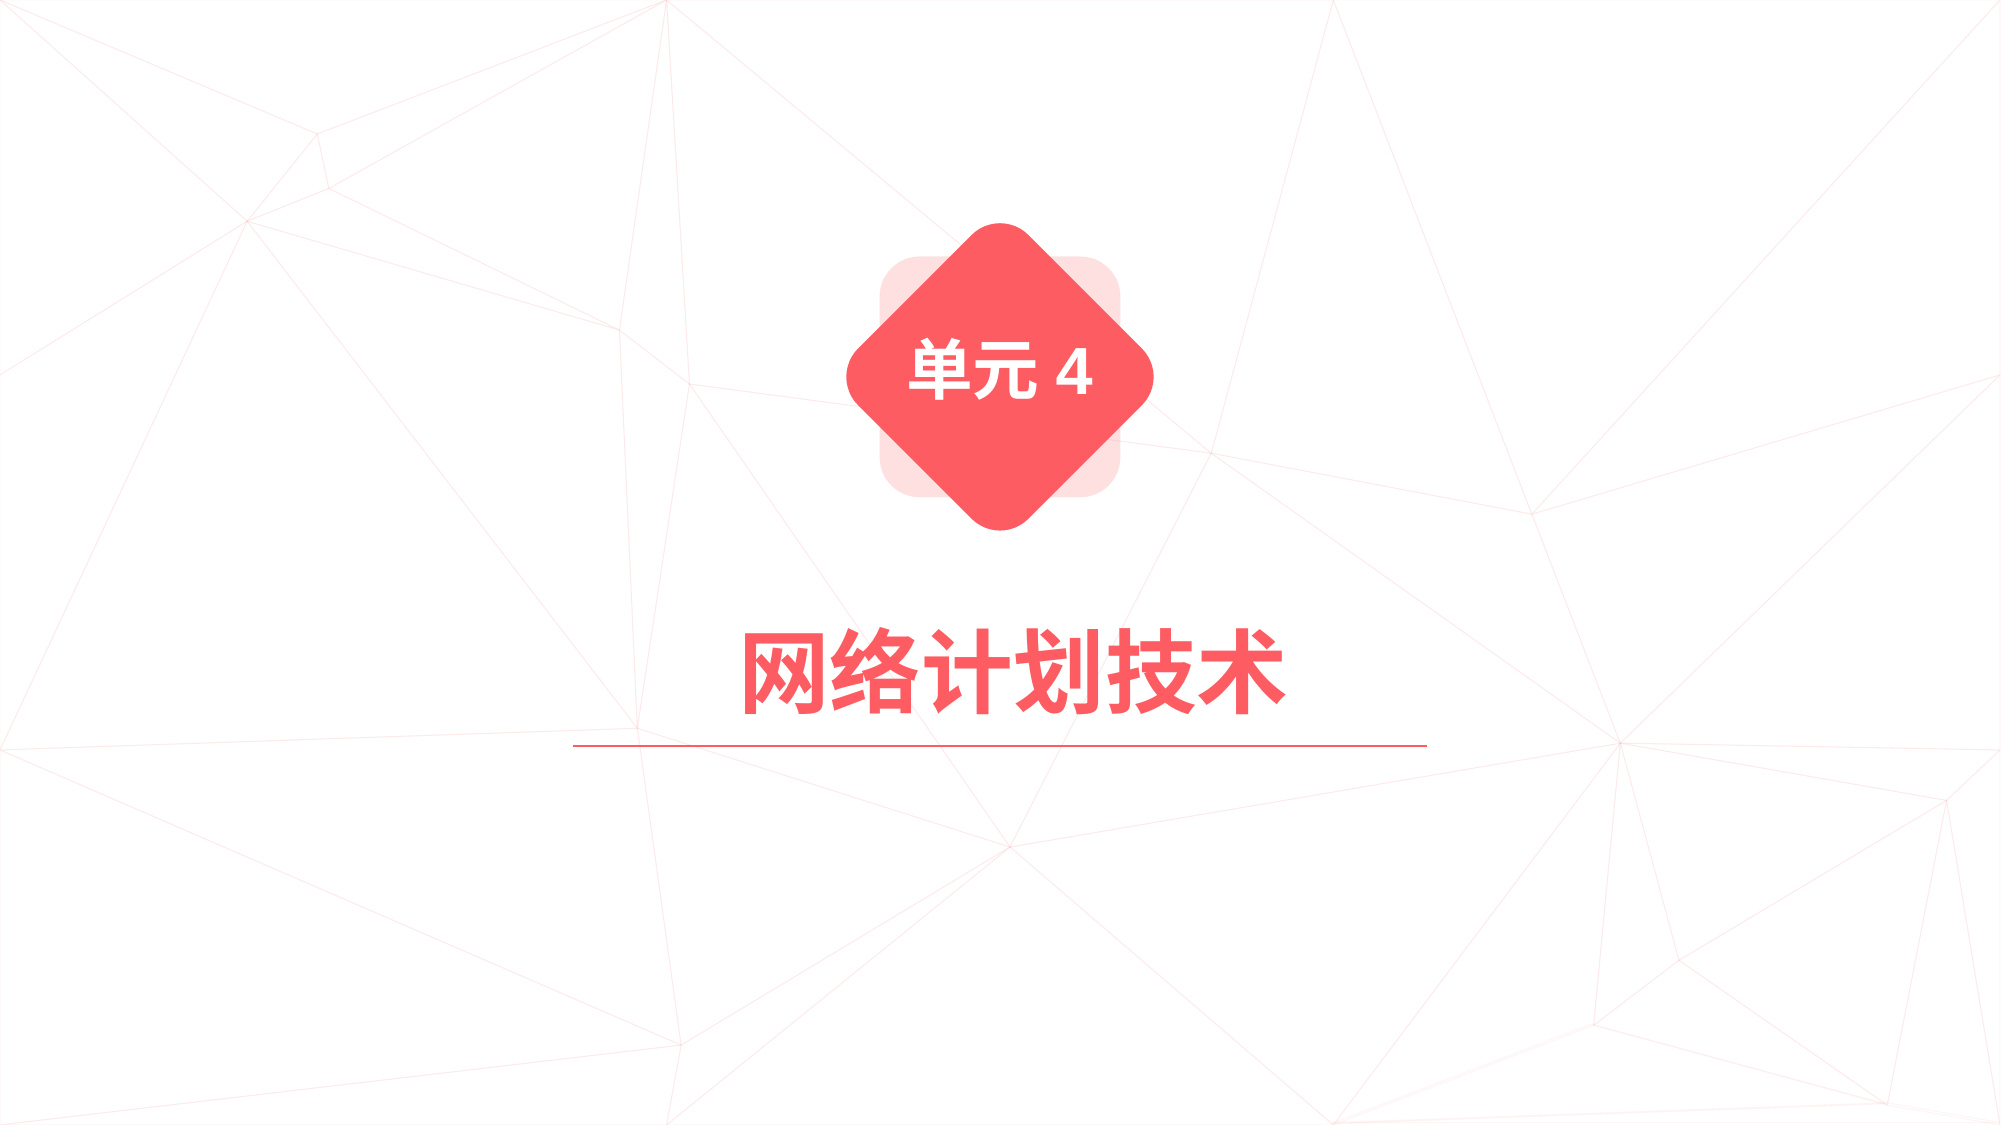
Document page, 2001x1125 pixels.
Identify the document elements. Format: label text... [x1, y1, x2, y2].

list 网络计划技术 [449, 607, 1578, 734]
list 单元4 [879, 329, 1120, 418]
